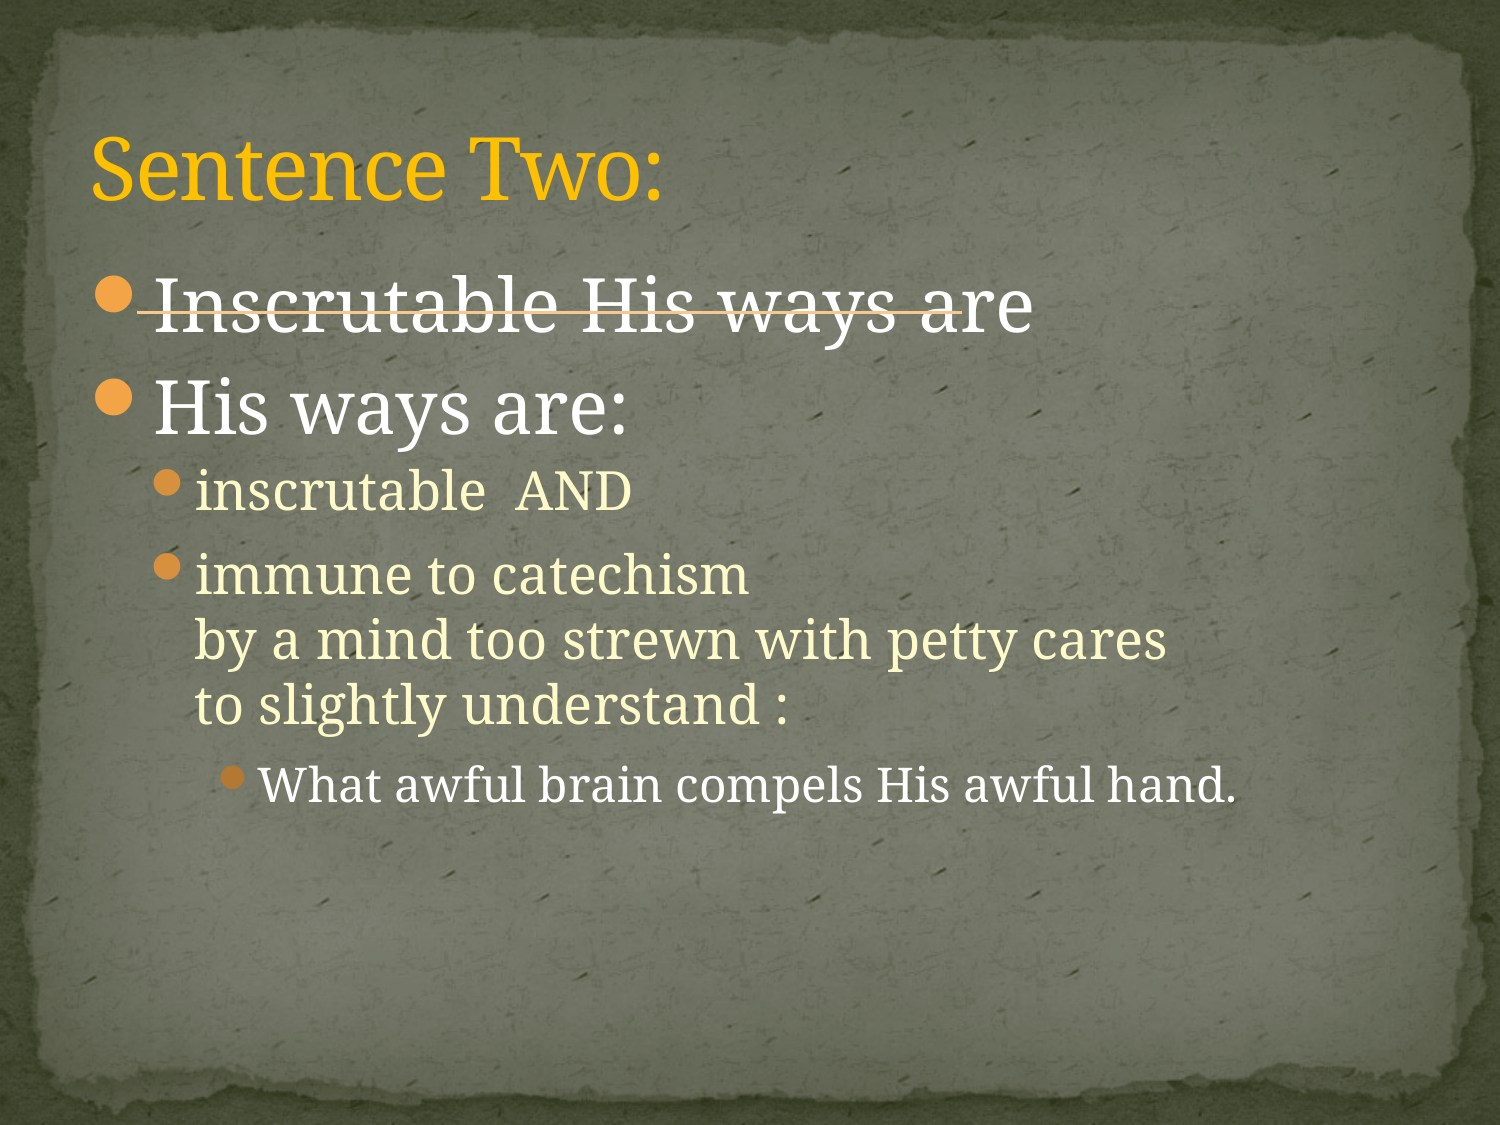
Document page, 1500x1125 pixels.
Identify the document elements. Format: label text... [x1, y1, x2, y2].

title Sentence Two: [74, 24, 1425, 225]
list Inscrutable His ways are His ways are: inscrutable AND immune to catechism by a mind too strewn with petty cares to slightly understand : What awful brain compels His awful hand. [75, 249, 1425, 1000]
